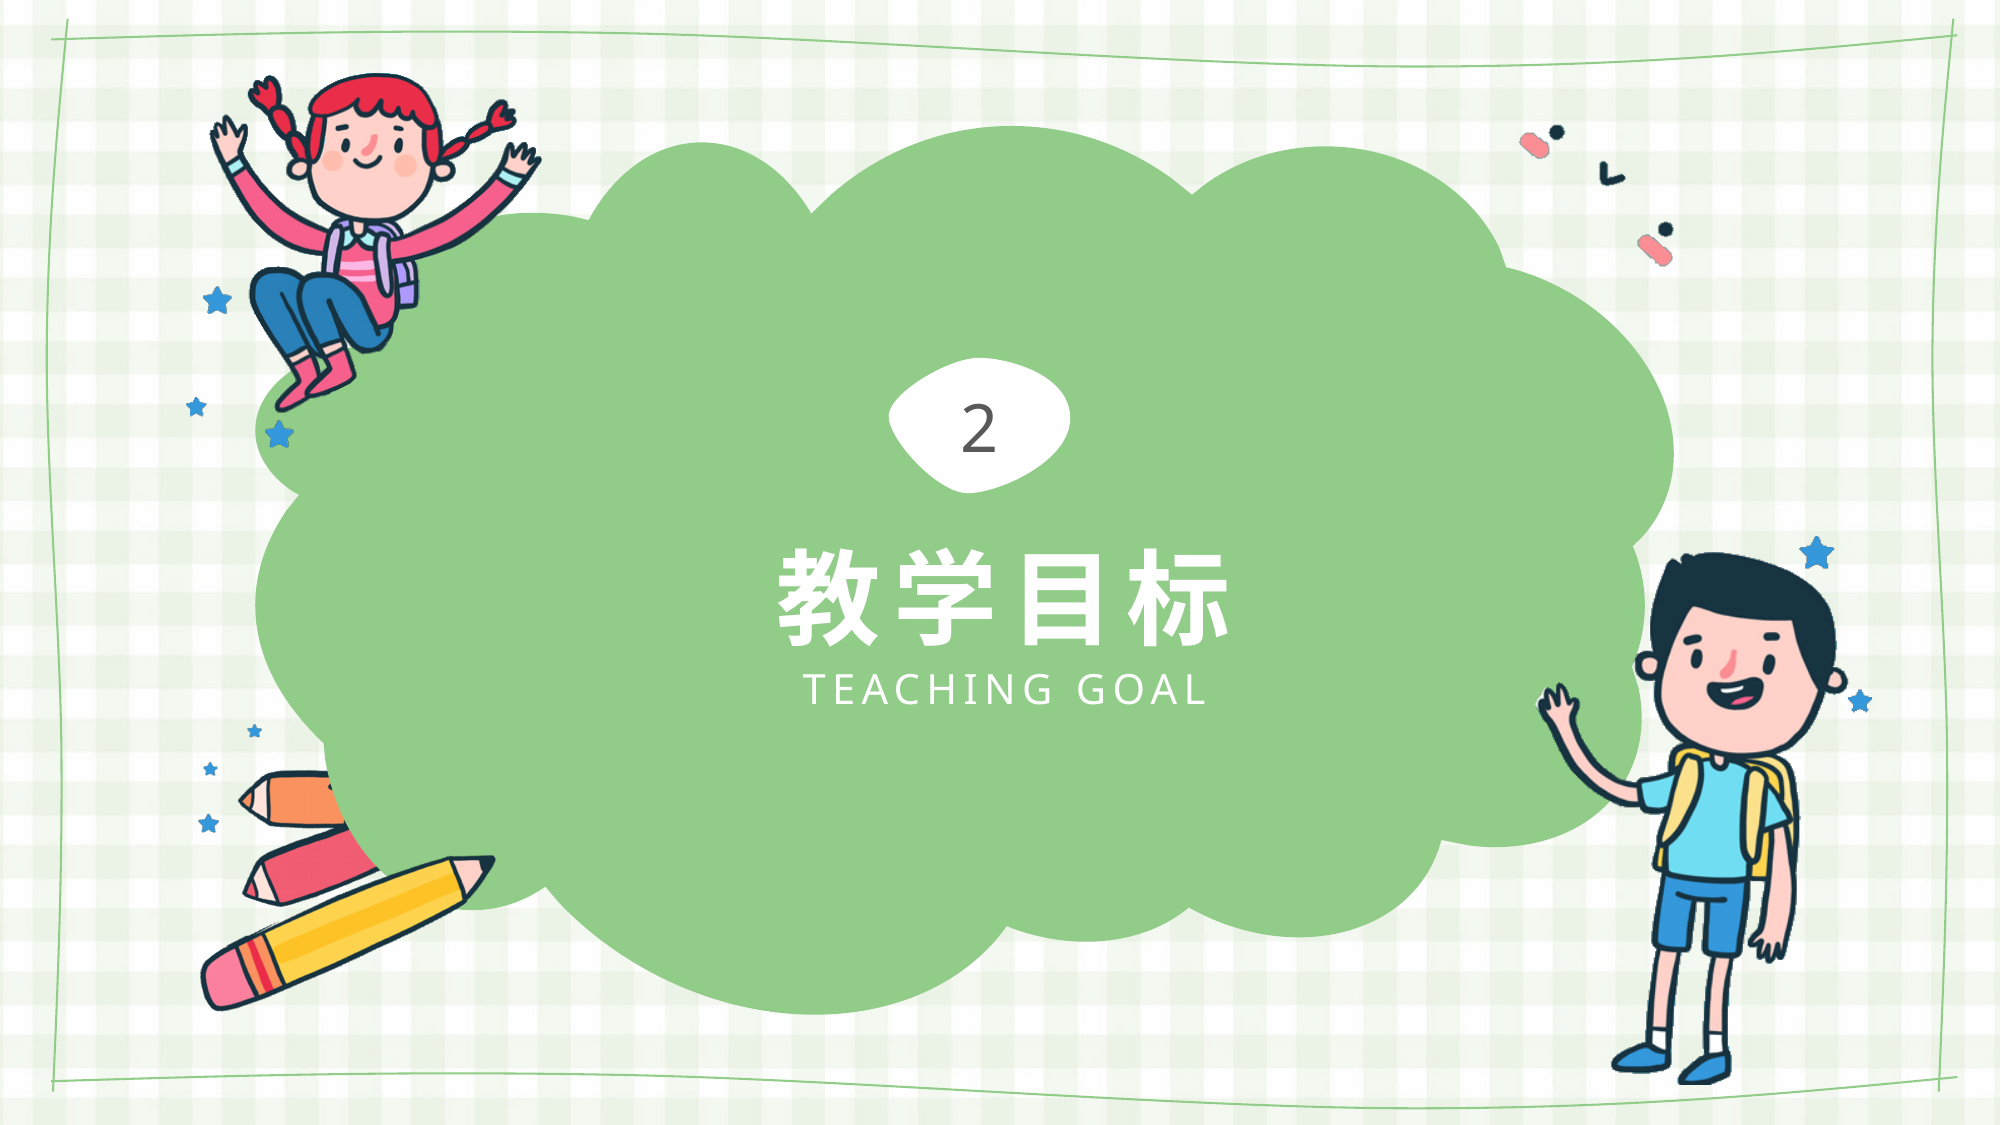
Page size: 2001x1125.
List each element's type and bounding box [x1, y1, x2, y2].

text_box [659, 540, 1349, 761]
picture [0, 0, 2000, 1125]
text_box [46, 18, 1958, 1109]
